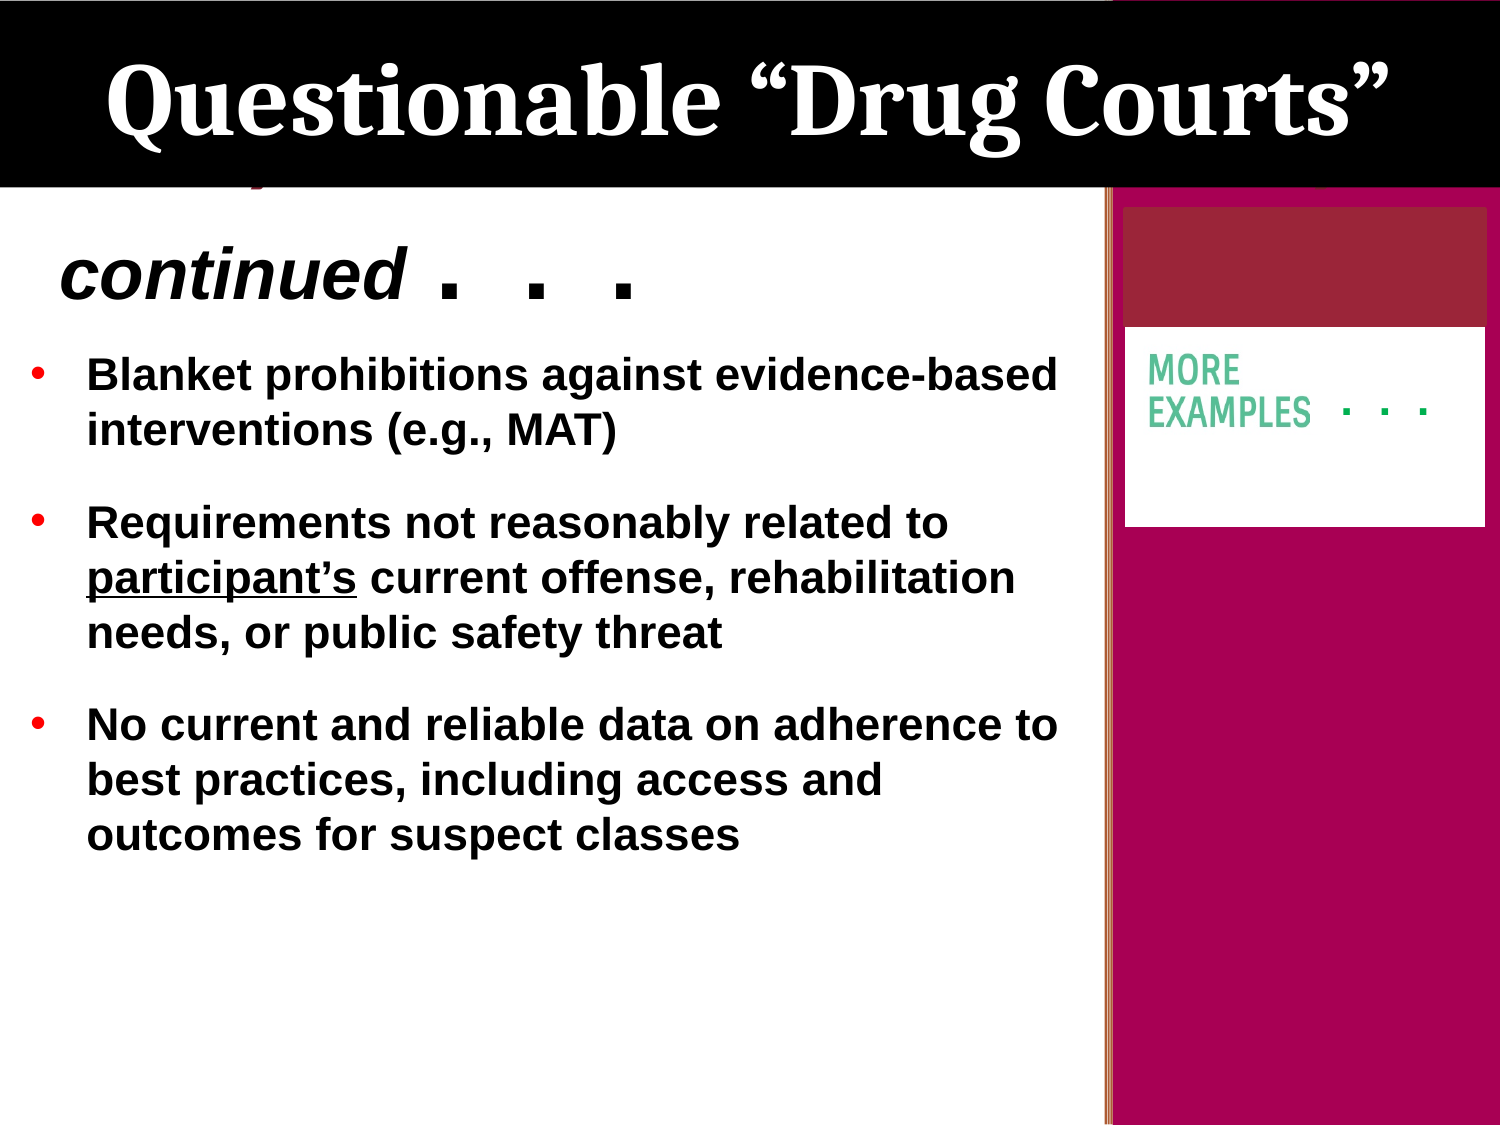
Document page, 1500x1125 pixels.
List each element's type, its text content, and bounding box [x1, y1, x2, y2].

text_box continued . . . Blanket prohibitions against evidence-based interventions (e.g., MAT) Requirements not reasonably related to participant’s current offense, rehabilitation needs, or public safety threat No current and reliable data on adherence to best practices, including access and outcomes for suspect classes [15, 187, 1095, 988]
picture [1124, 209, 1486, 527]
text_box Questionable “Drug Courts” [0, 0, 1100, 188]
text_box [1102, 0, 1500, 1125]
